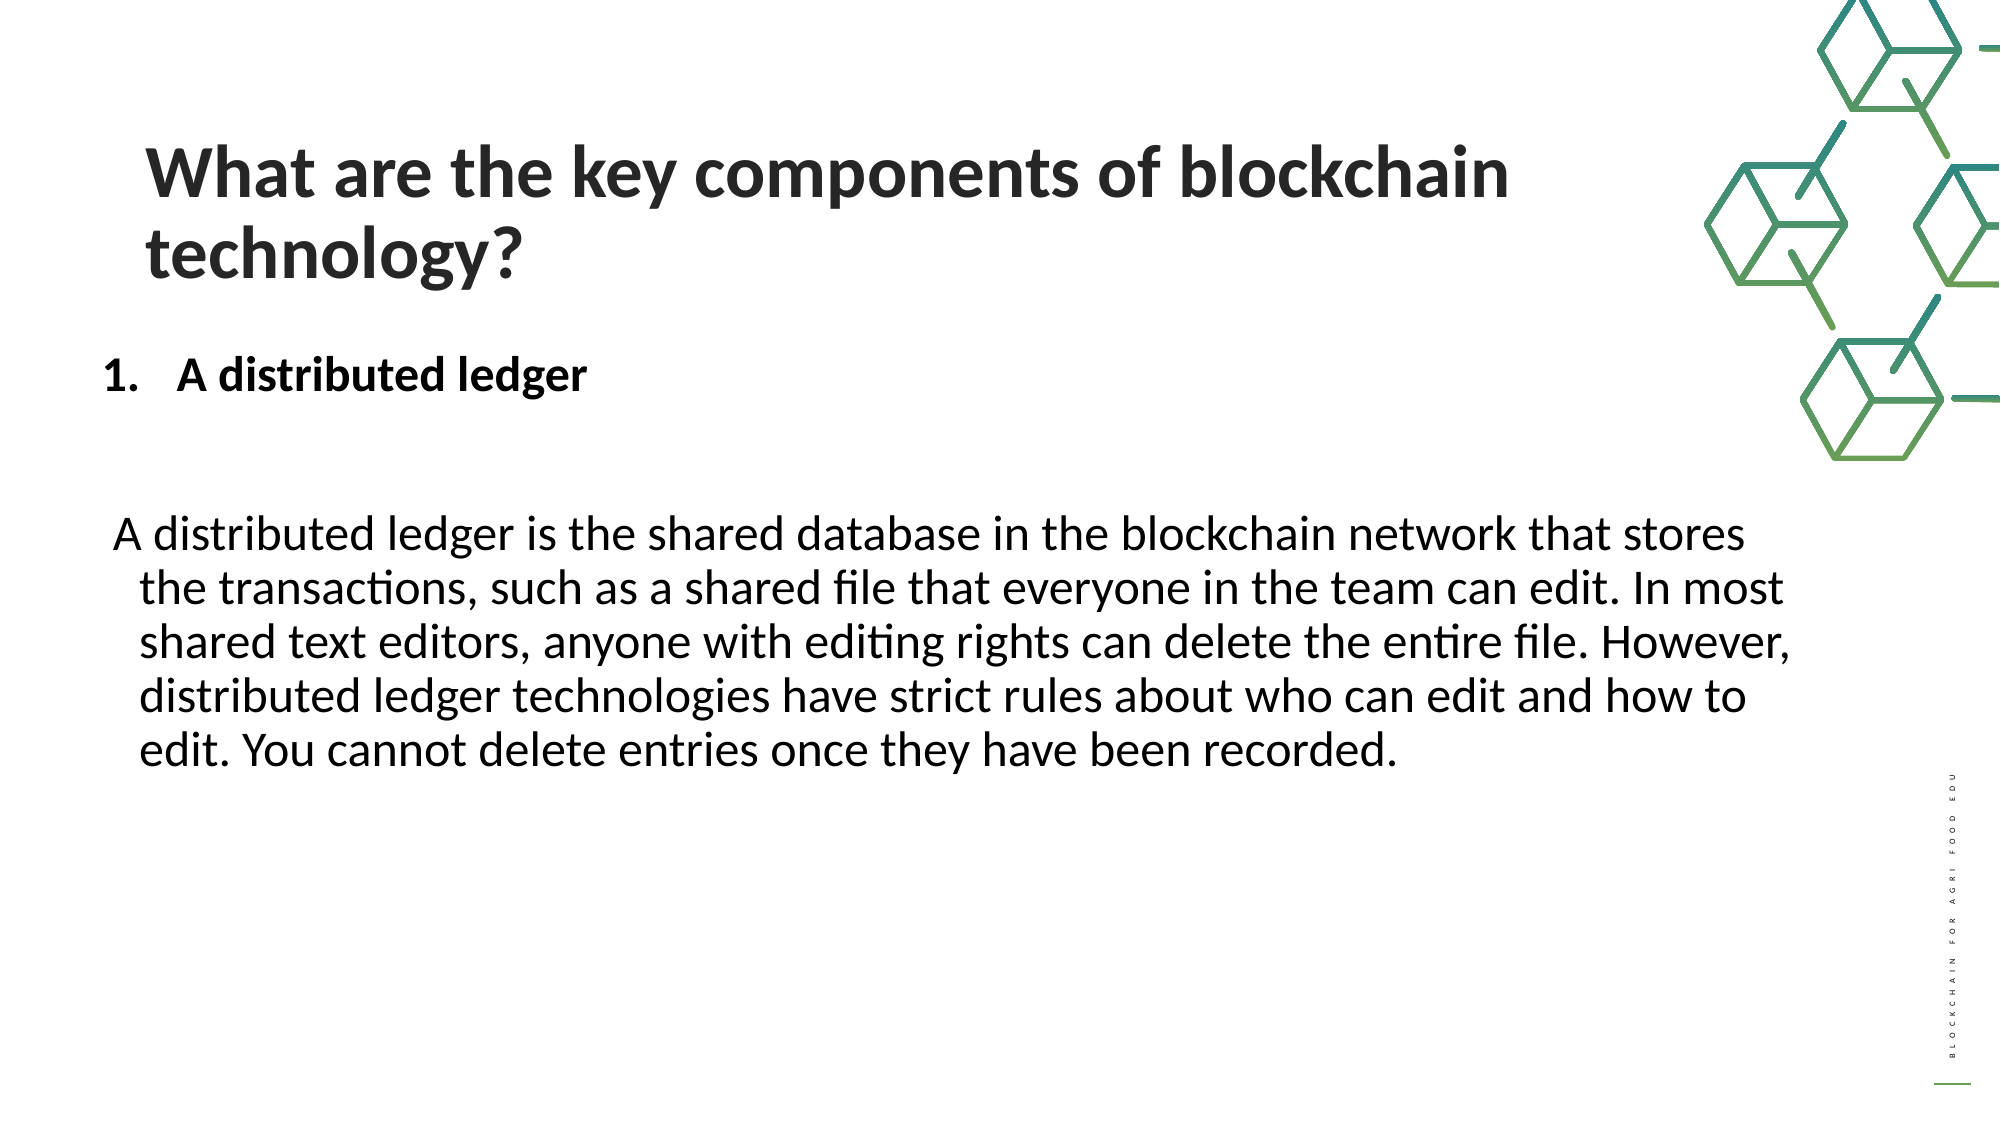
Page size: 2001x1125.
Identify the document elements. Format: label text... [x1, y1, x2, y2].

list A distributed ledger A distributed ledger is the shared database in the blockchain network that stores the transactions, such as a shared file that everyone in the team can edit. In most shared text editors, anyone with editing rights can delete the entire file. However, distributed ledger technologies have strict rules about who can edit and how to edit. You cannot delete entries once they have been recorded. [86, 329, 1825, 1100]
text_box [1704, 0, 2000, 461]
list What are the key components of blockchain technology? [130, 124, 1704, 337]
